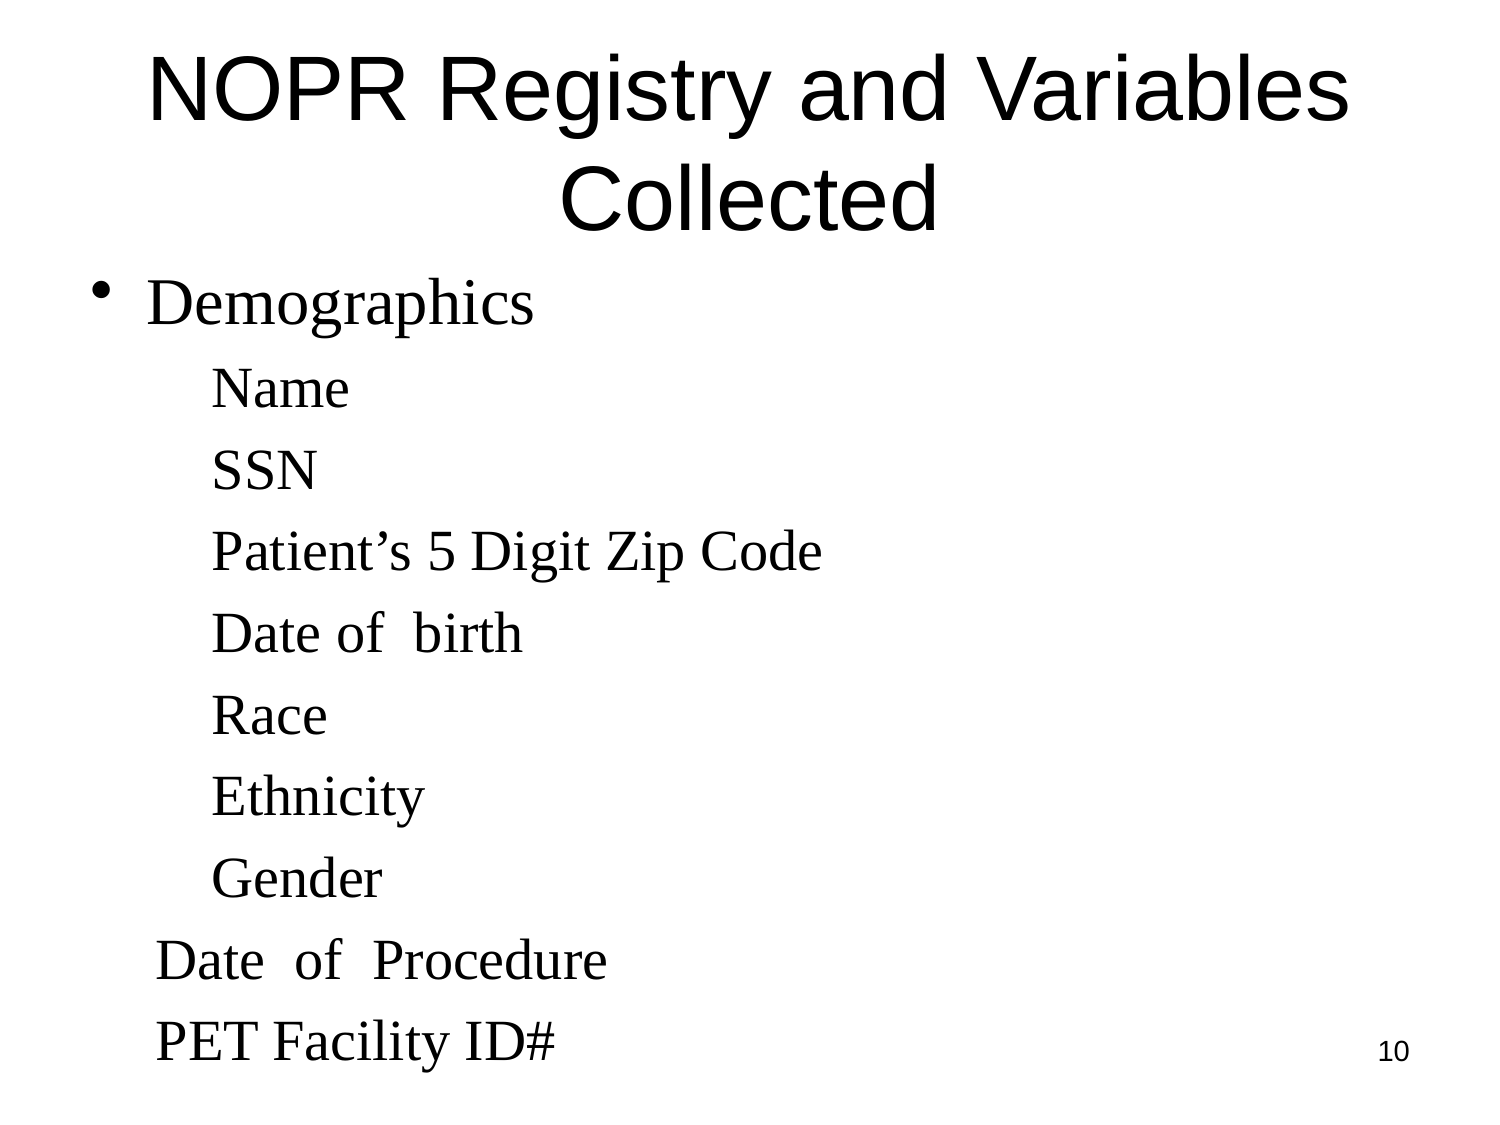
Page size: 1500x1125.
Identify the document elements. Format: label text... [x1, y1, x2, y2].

slide_number 10 [1074, 1024, 1426, 1103]
title NOPR Registry and Variables Collected [74, 44, 1426, 233]
list Demographics Name SSN Patient’s 5 Digit Zip Code Date of birth Race Ethnicity Gender Date of Procedure PET Facility ID# [74, 249, 1426, 1006]
